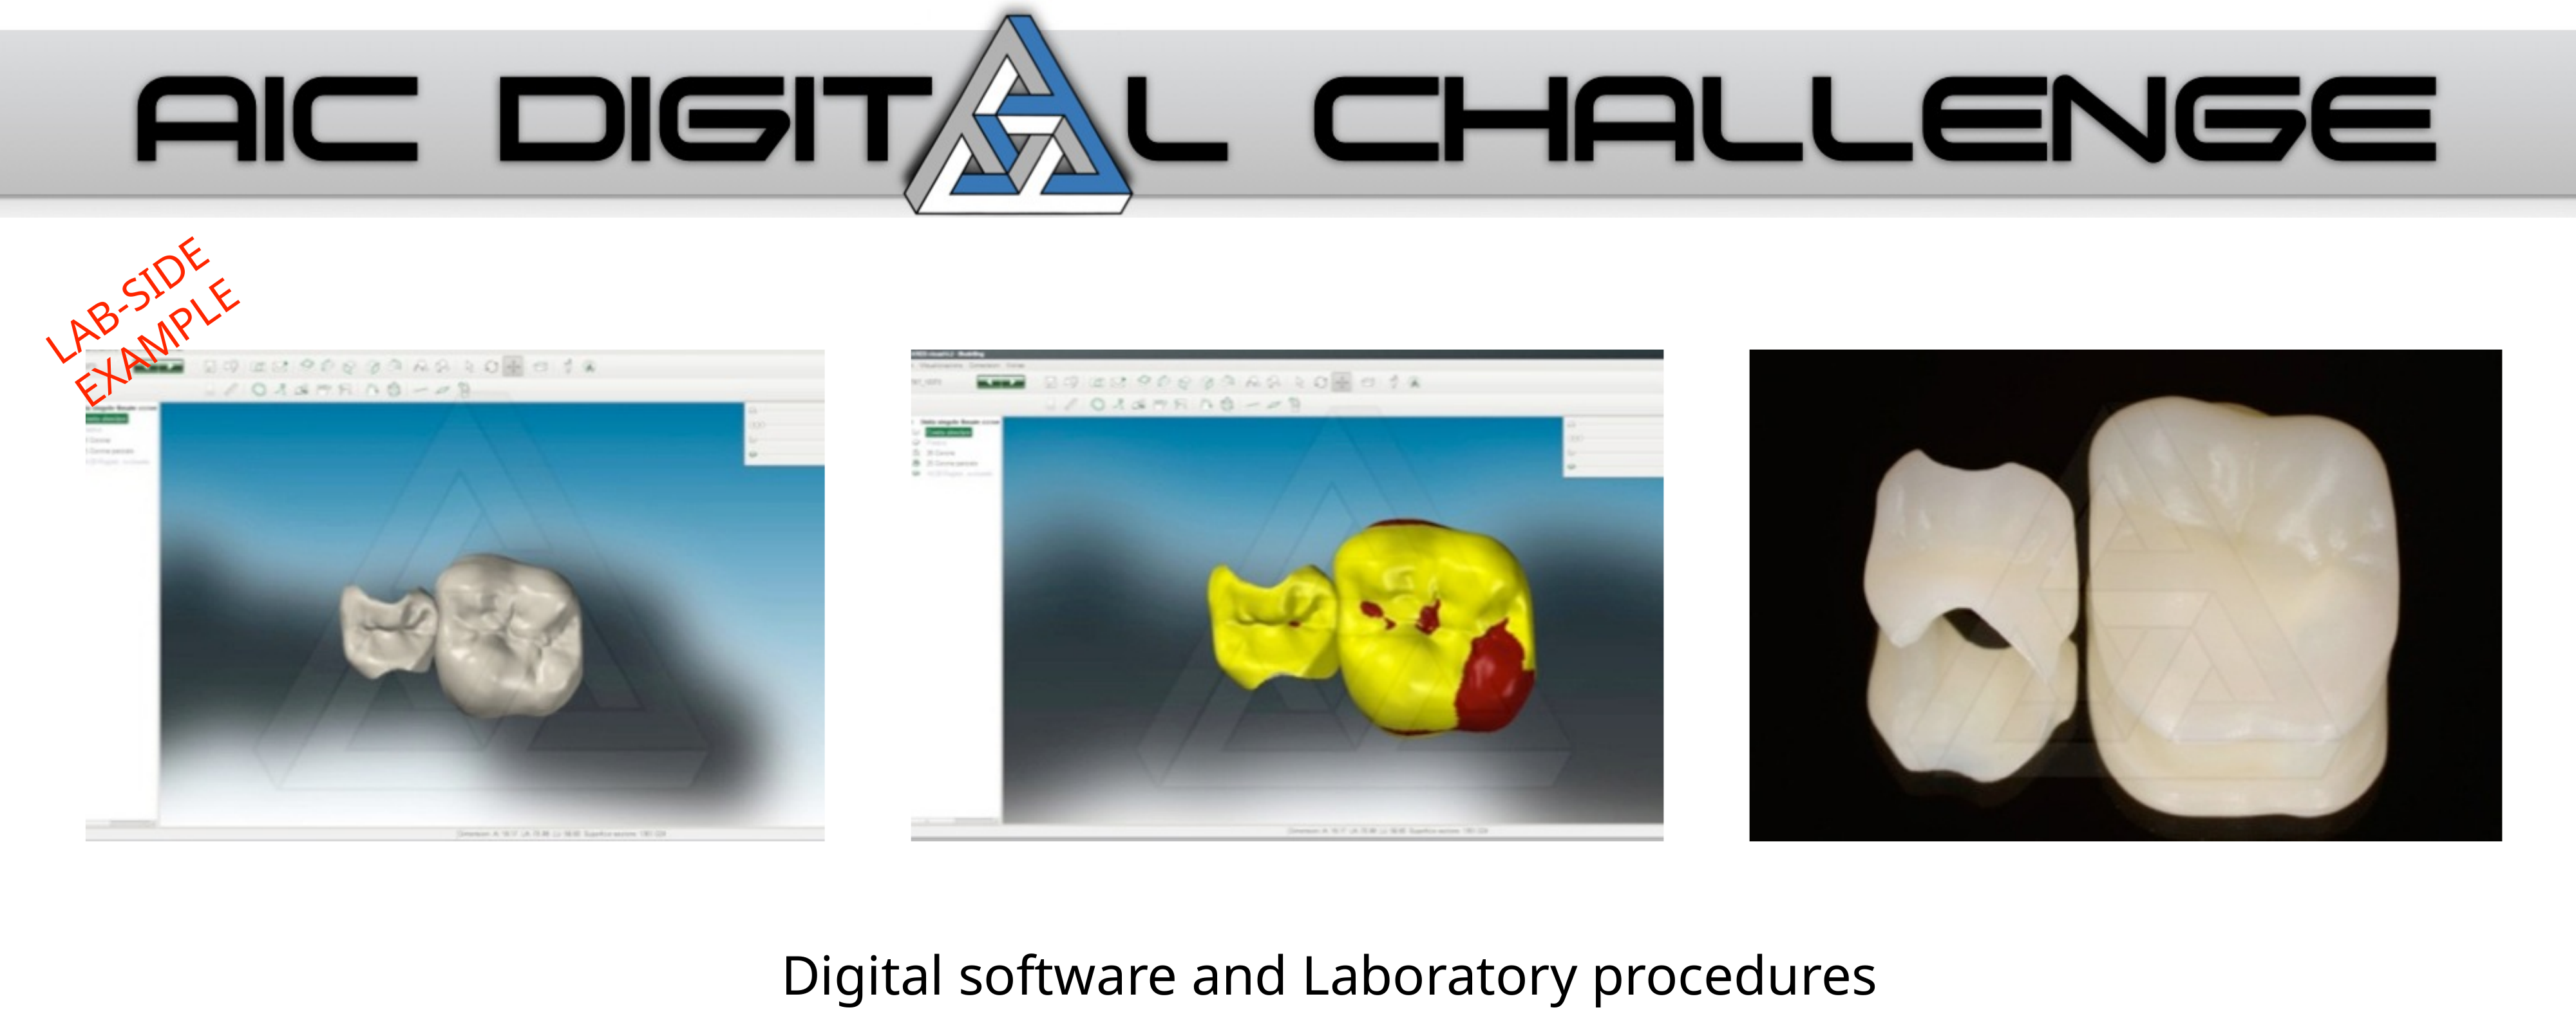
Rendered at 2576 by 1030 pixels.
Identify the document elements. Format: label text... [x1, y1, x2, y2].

picture [85, 350, 825, 841]
picture [1749, 350, 2503, 841]
picture [911, 350, 1664, 841]
text_box Digital software and Laboratory procedures [776, 936, 1884, 1011]
text_box LAB-SIDE EXAMPLE [0, 218, 283, 444]
picture [0, 0, 2576, 218]
